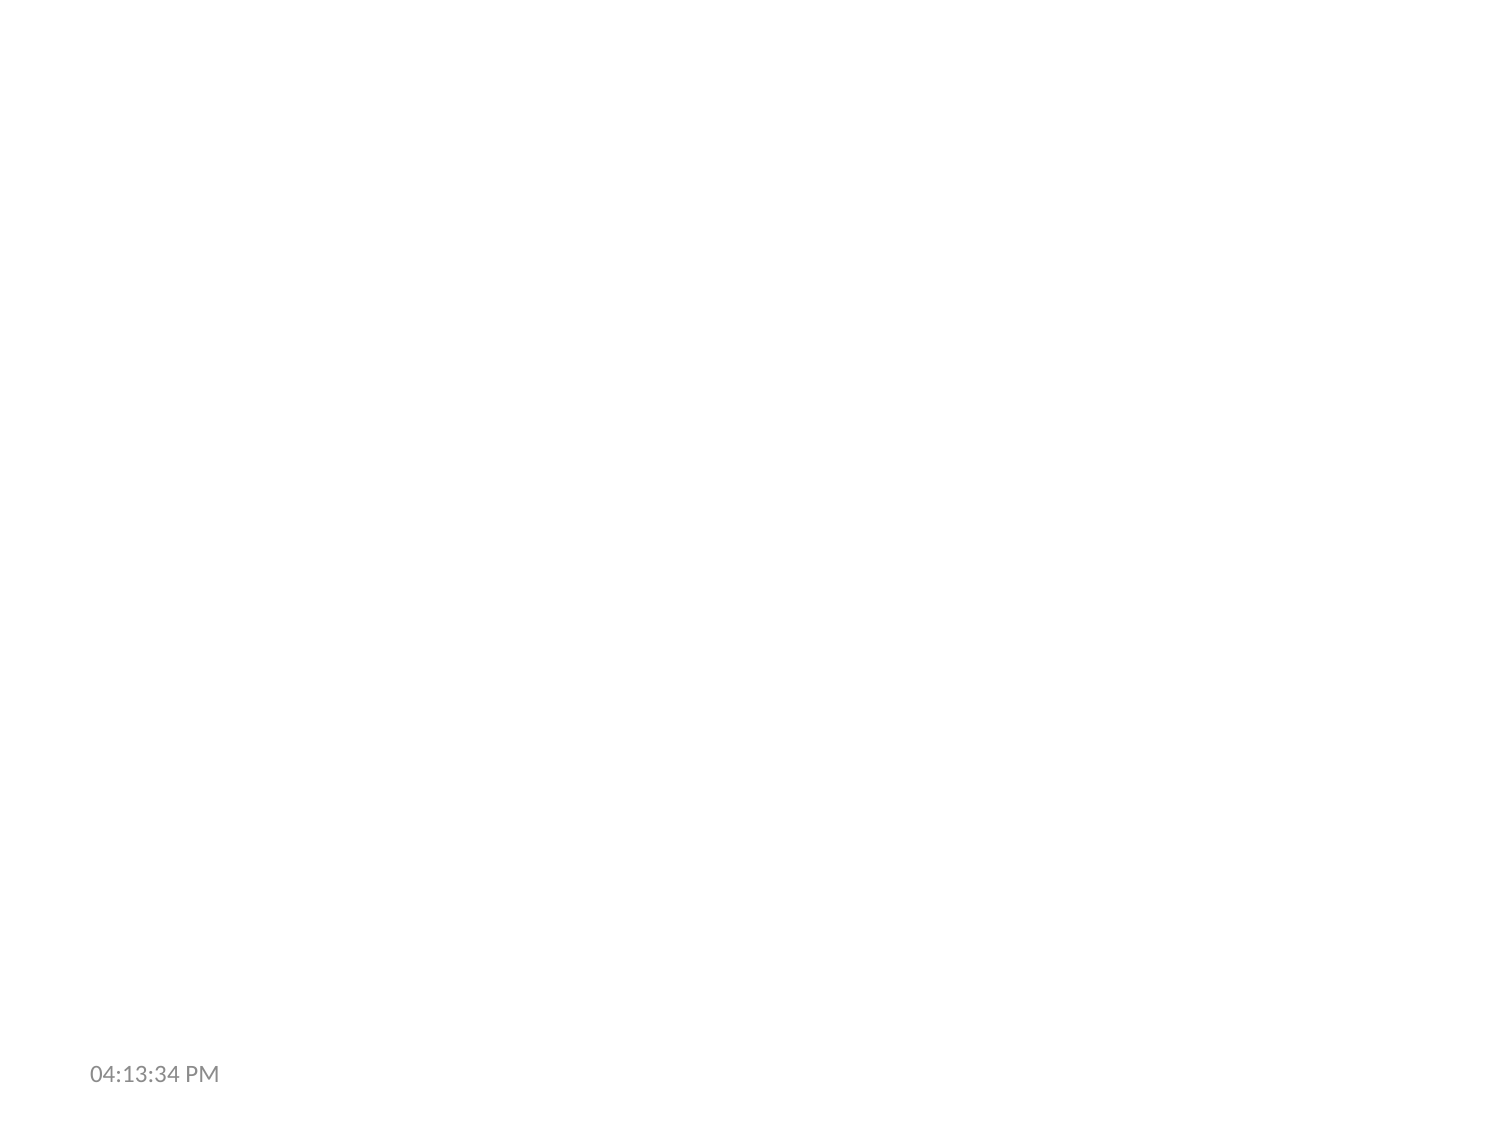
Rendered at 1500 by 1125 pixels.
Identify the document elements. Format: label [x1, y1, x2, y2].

slide_number [75, 1042, 425, 1103]
